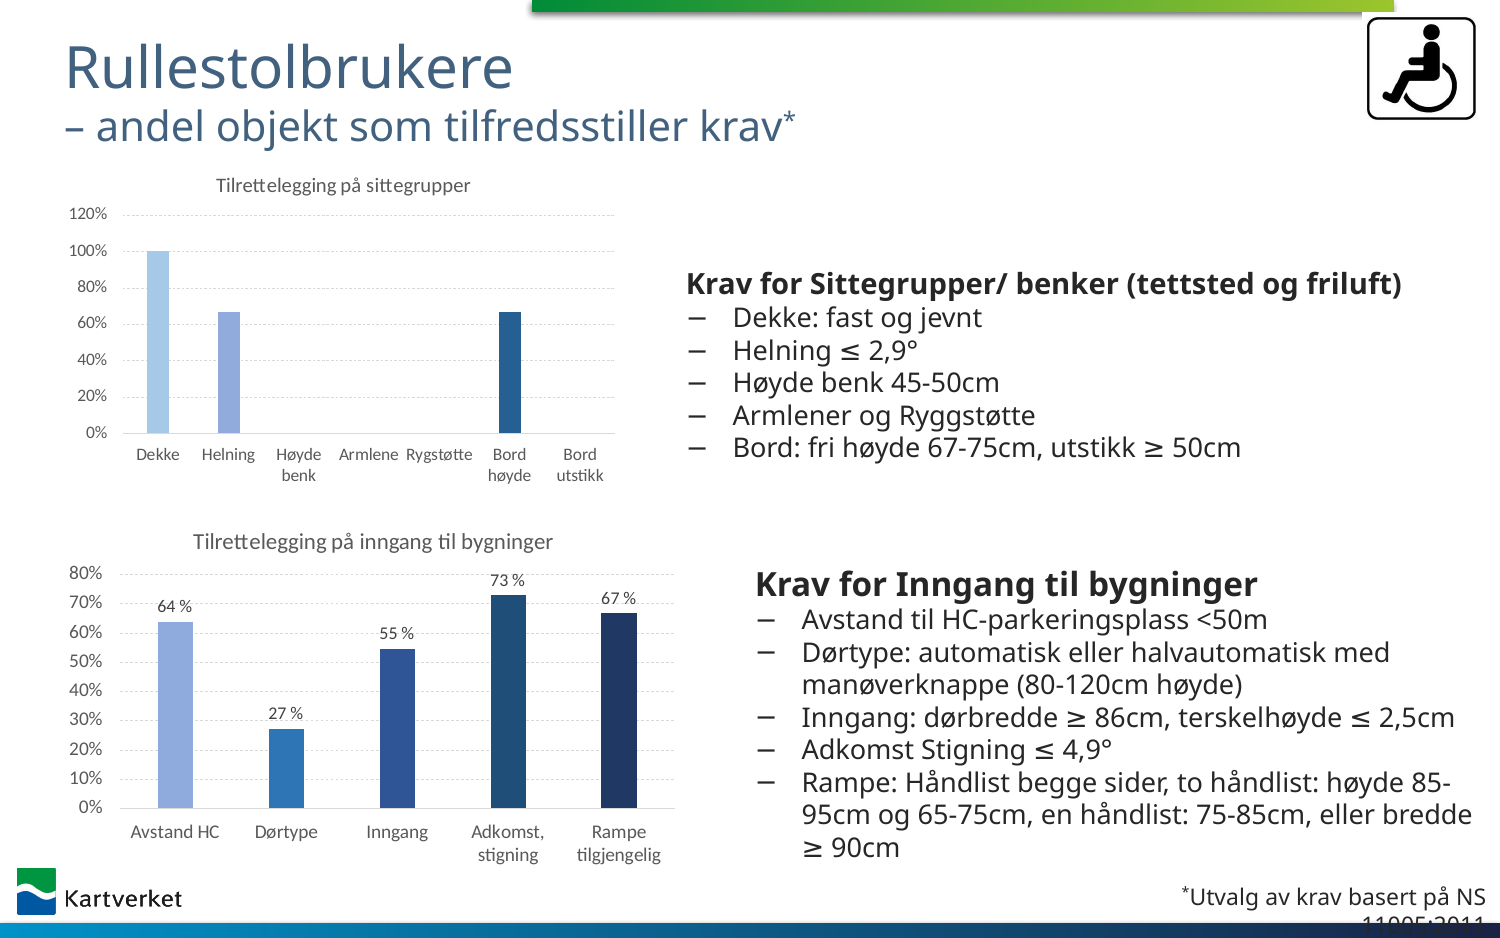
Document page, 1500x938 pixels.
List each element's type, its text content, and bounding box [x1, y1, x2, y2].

text_box Krav for Sittegrupper/ benker (tettsted og friluft) Dekke: fast og jevnt Helning ≤ 2,9° Høyde benk 45-50cm Armlener og Ryggstøtte Bord: fri høyde 67-75cm, utstikk ≥ 50cm [670, 258, 1418, 471]
picture [62, 520, 685, 874]
text_box *Utvalg av krav basert på NS 11005:2011 [1068, 873, 1500, 938]
text_box Krav for Inngang til bygninger Avstand til HC-parkeringsplass <50m Dørtype: automatisk eller halvautomatisk med manøverknappe (80-120cm høyde) Inngang: dørbredde ≥ 86cm, terskelhøyde ≤ 2,5cm Adkomst Stigning ≤ 4,9° Rampe: Håndlist begge sider, to håndlist: høyde 85-95cm og 65-75cm, en håndlist: 75-85cm, eller bredde ≥ 90cm [740, 555, 1491, 870]
text_box Rullestolbrukere – andel objekt som tilfredsstiller krav* [49, 25, 1431, 158]
picture [62, 166, 625, 492]
picture [1362, 12, 1481, 126]
